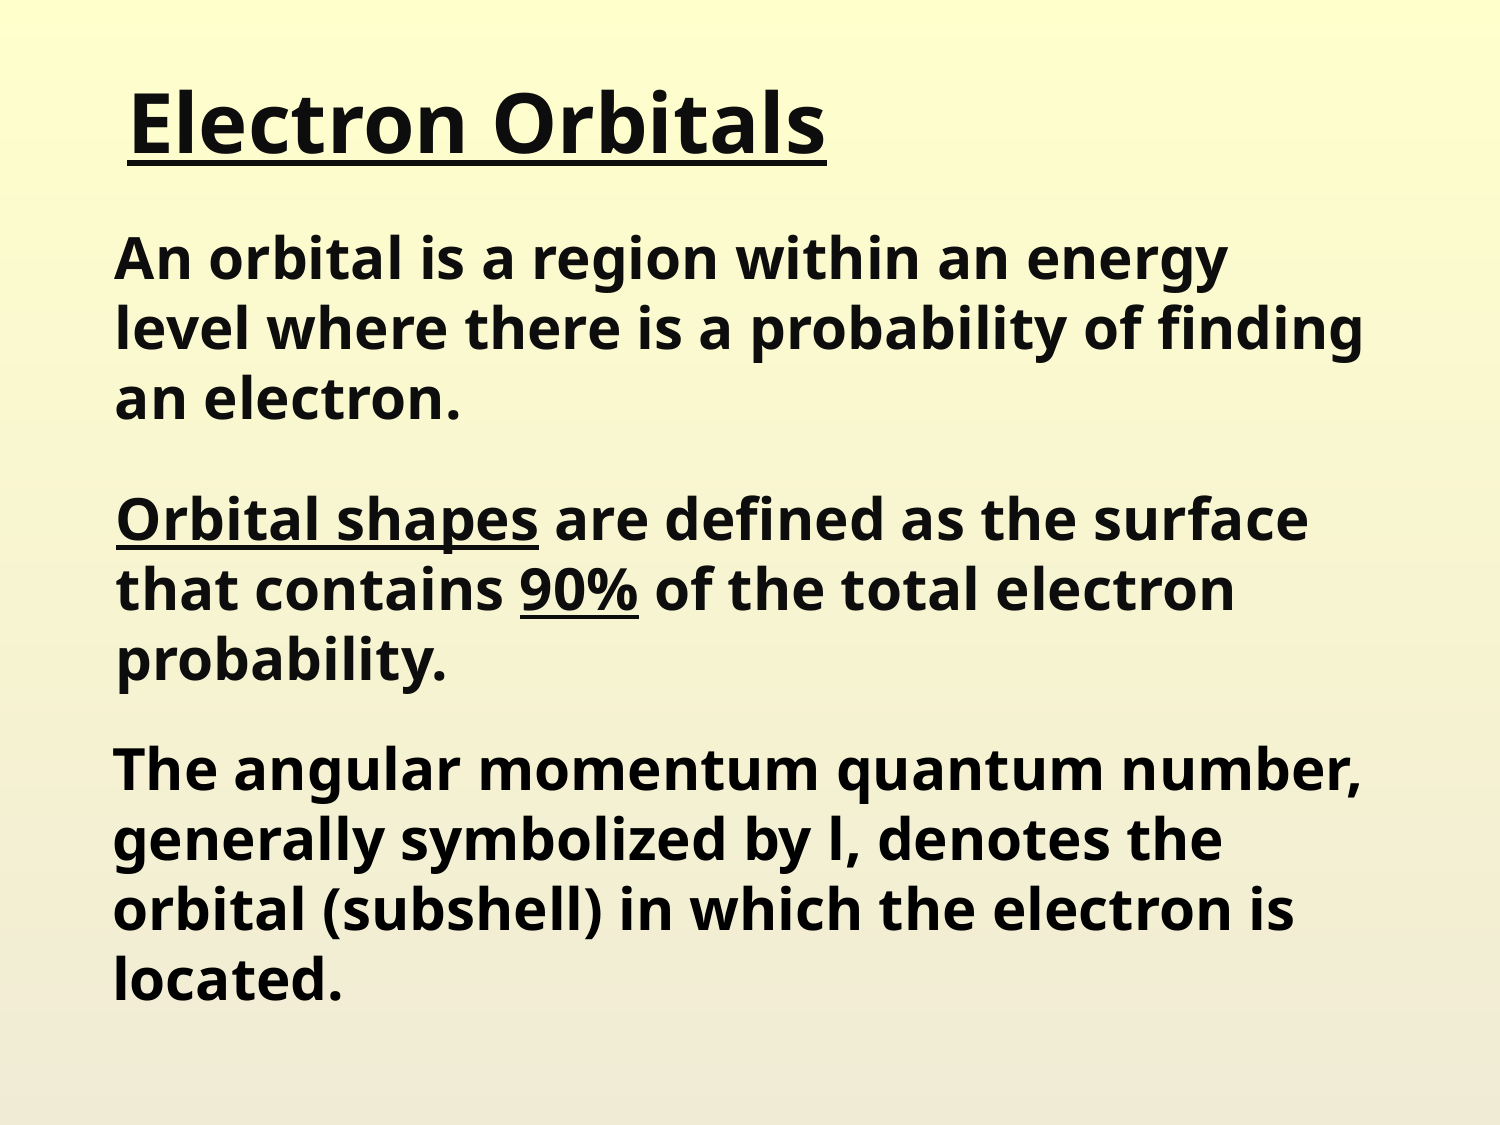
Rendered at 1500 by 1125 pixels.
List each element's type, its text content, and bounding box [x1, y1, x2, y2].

title An orbital is a region within an energy level where there is a probability of finding an electron. [99, 212, 1388, 501]
text_box Electron Orbitals [112, 62, 880, 178]
text_box The angular momentum quantum number, generally symbolized by l, denotes the orbital (subshell) in which the electron is located. [97, 724, 1388, 1020]
text_box Orbital shapes are defined as the surface that contains 90% of the total electron probability. [101, 474, 1425, 700]
